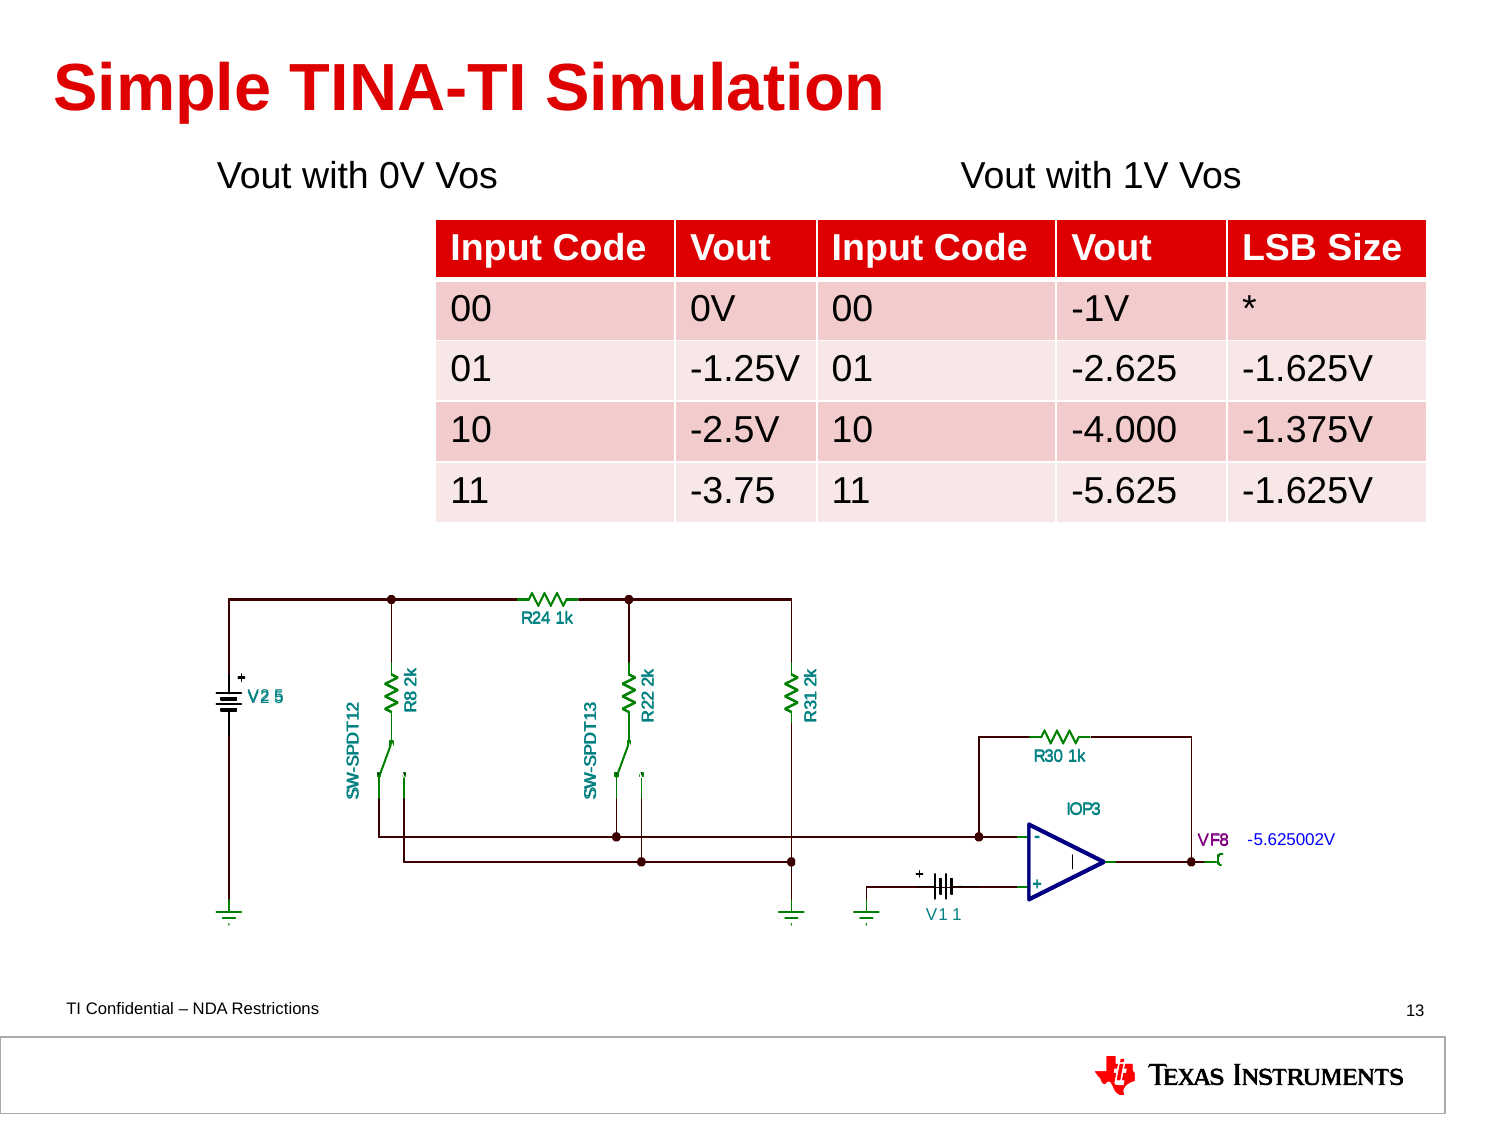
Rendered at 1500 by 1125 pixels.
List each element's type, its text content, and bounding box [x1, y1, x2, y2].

table_cell * [1228, 282, 1426, 340]
table_cell -1.625V [1228, 341, 1426, 400]
text_box Vout with 1V Vos [945, 143, 1396, 204]
table_cell 11 [818, 463, 1055, 522]
picture [1095, 1056, 1403, 1095]
table_header Input Code [436, 220, 674, 277]
table_cell -5.625 [1057, 463, 1226, 522]
table_cell 01 [818, 341, 1055, 400]
table_cell -2.5V [676, 402, 816, 461]
text_box Vout with 0V Vos [202, 143, 652, 204]
table_header Input Code [818, 220, 1055, 277]
table_header Vout [676, 220, 816, 277]
slide_number 13 [1089, 992, 1440, 1027]
table_header LSB Size [1228, 220, 1426, 277]
table_cell 00 [818, 282, 1055, 340]
table_cell 10 [818, 402, 1055, 461]
table_header Vout [1057, 220, 1226, 277]
table_cell -4.000 [1057, 402, 1226, 461]
picture [184, 561, 1375, 959]
table_cell -1.25V [676, 341, 816, 400]
table_cell -1.625V [1228, 463, 1426, 522]
title Simple TINA-TI Simulation [37, 23, 1426, 158]
table_cell 00 [436, 282, 674, 340]
table_cell -2.625 [1057, 341, 1226, 400]
table_cell 11 [436, 463, 674, 522]
table_cell -1V [1057, 282, 1226, 340]
table_cell -3.75 [676, 463, 816, 522]
table_cell -1.375V [1228, 402, 1426, 461]
table_cell 10 [436, 402, 674, 461]
table_cell 0V [676, 282, 816, 340]
table_cell 01 [436, 341, 674, 400]
